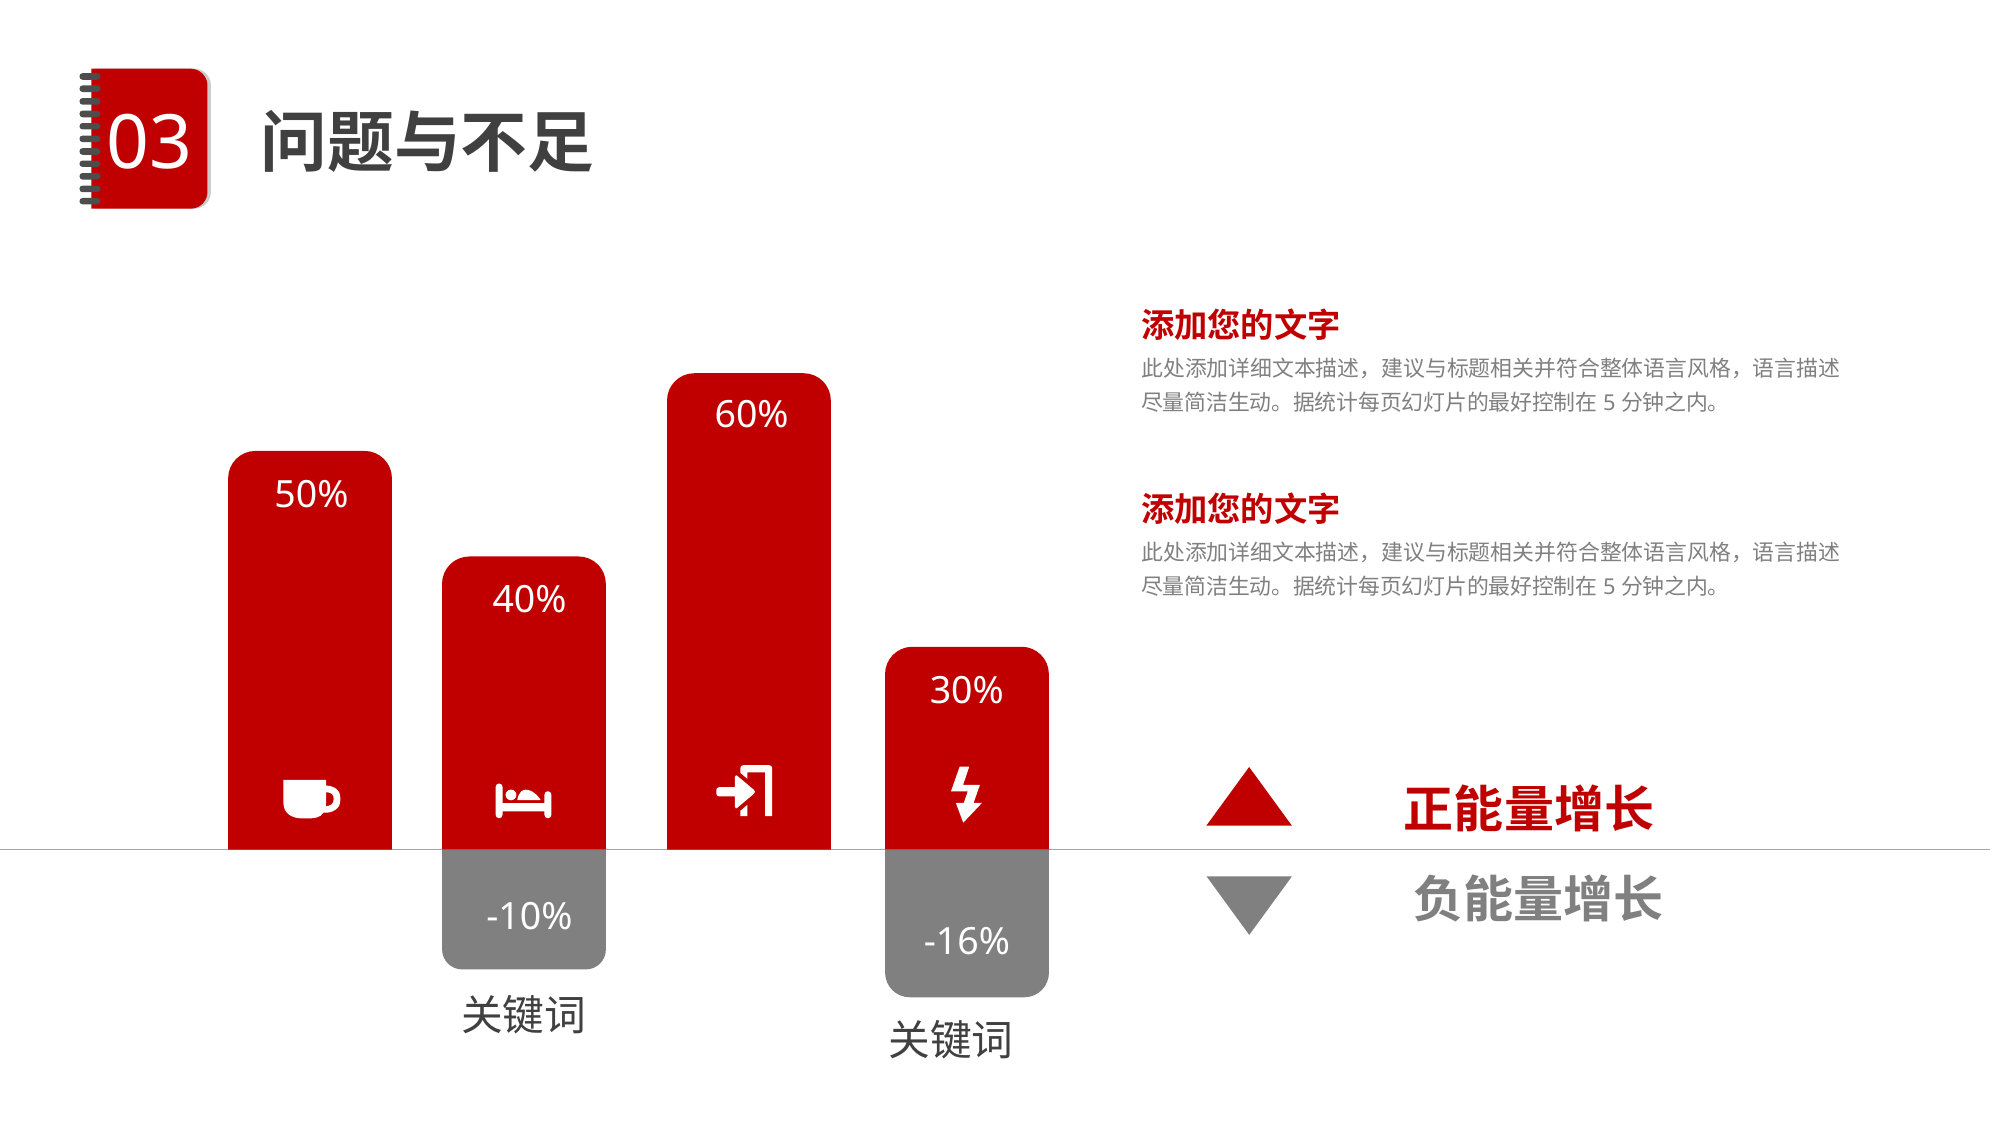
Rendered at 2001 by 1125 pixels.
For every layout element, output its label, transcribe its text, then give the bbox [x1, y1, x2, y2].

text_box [429, 849, 630, 1040]
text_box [211, 450, 412, 850]
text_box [1206, 766, 1930, 939]
text_box 问题与不足 [245, 92, 610, 188]
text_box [866, 849, 1067, 1065]
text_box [651, 373, 852, 850]
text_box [1126, 296, 1856, 424]
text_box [429, 556, 630, 849]
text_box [1126, 480, 1856, 607]
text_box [866, 646, 1067, 849]
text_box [79, 68, 211, 209]
